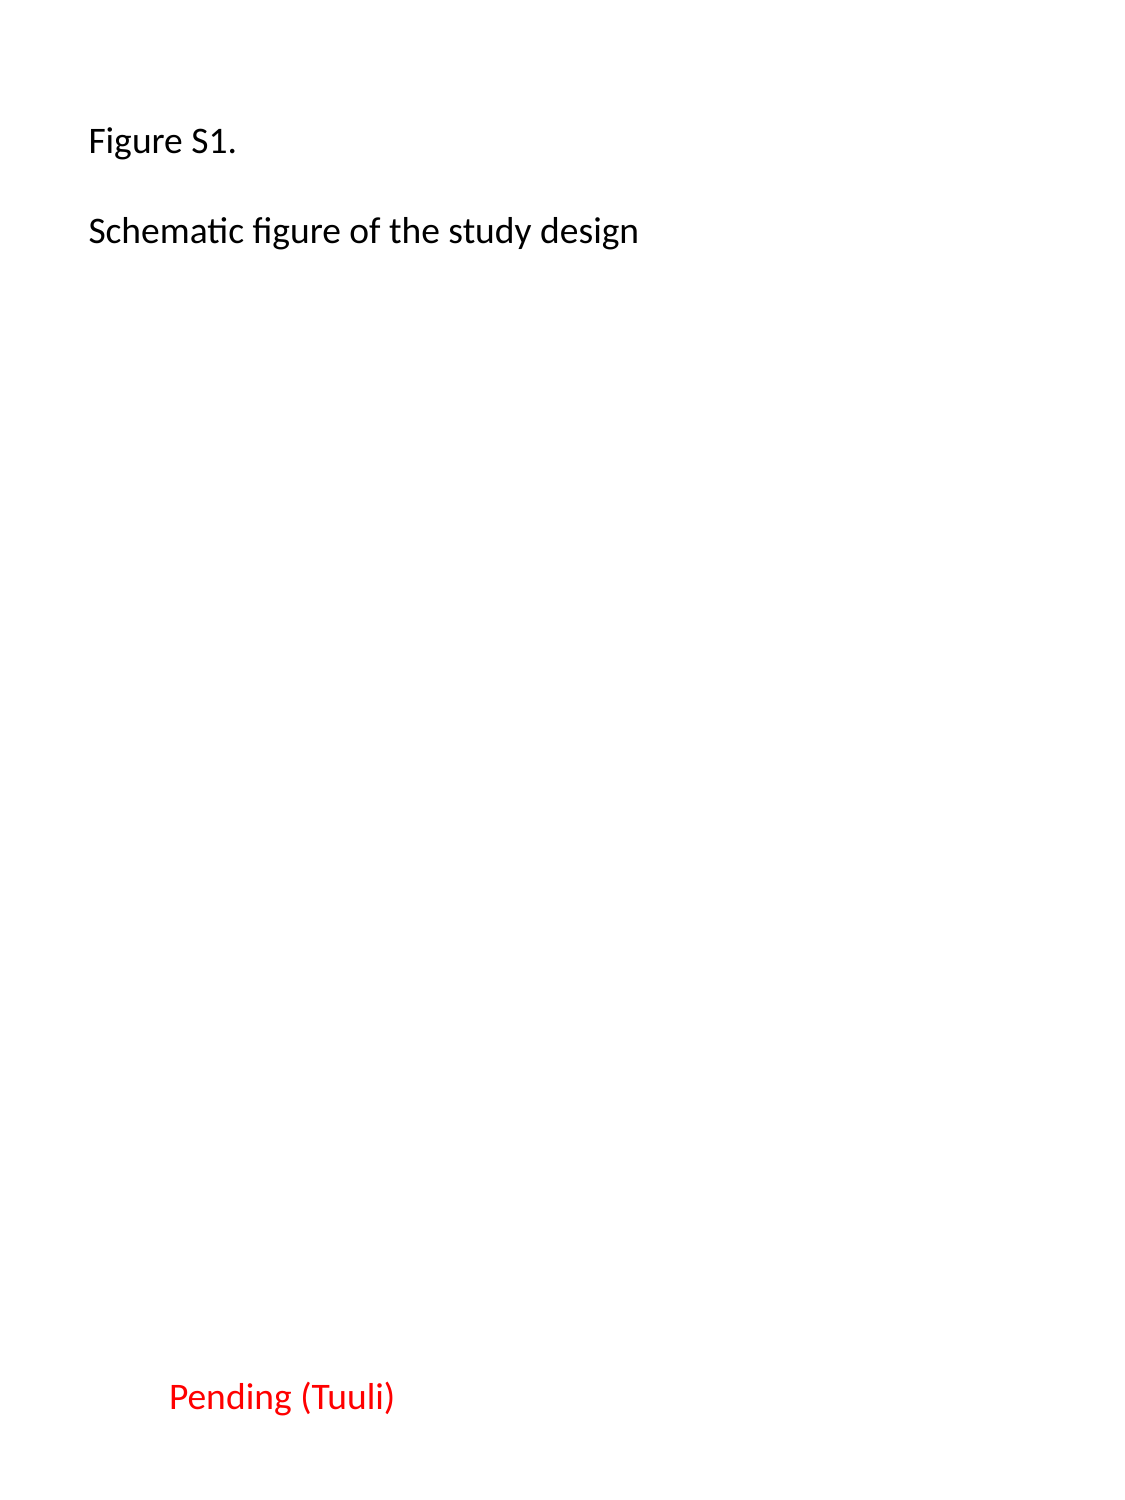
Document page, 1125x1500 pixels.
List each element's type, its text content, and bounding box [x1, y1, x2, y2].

text_box Figure S1. Schematic figure of the study design [73, 108, 655, 259]
text_box Pending (Tuuli) [154, 1364, 411, 1425]
